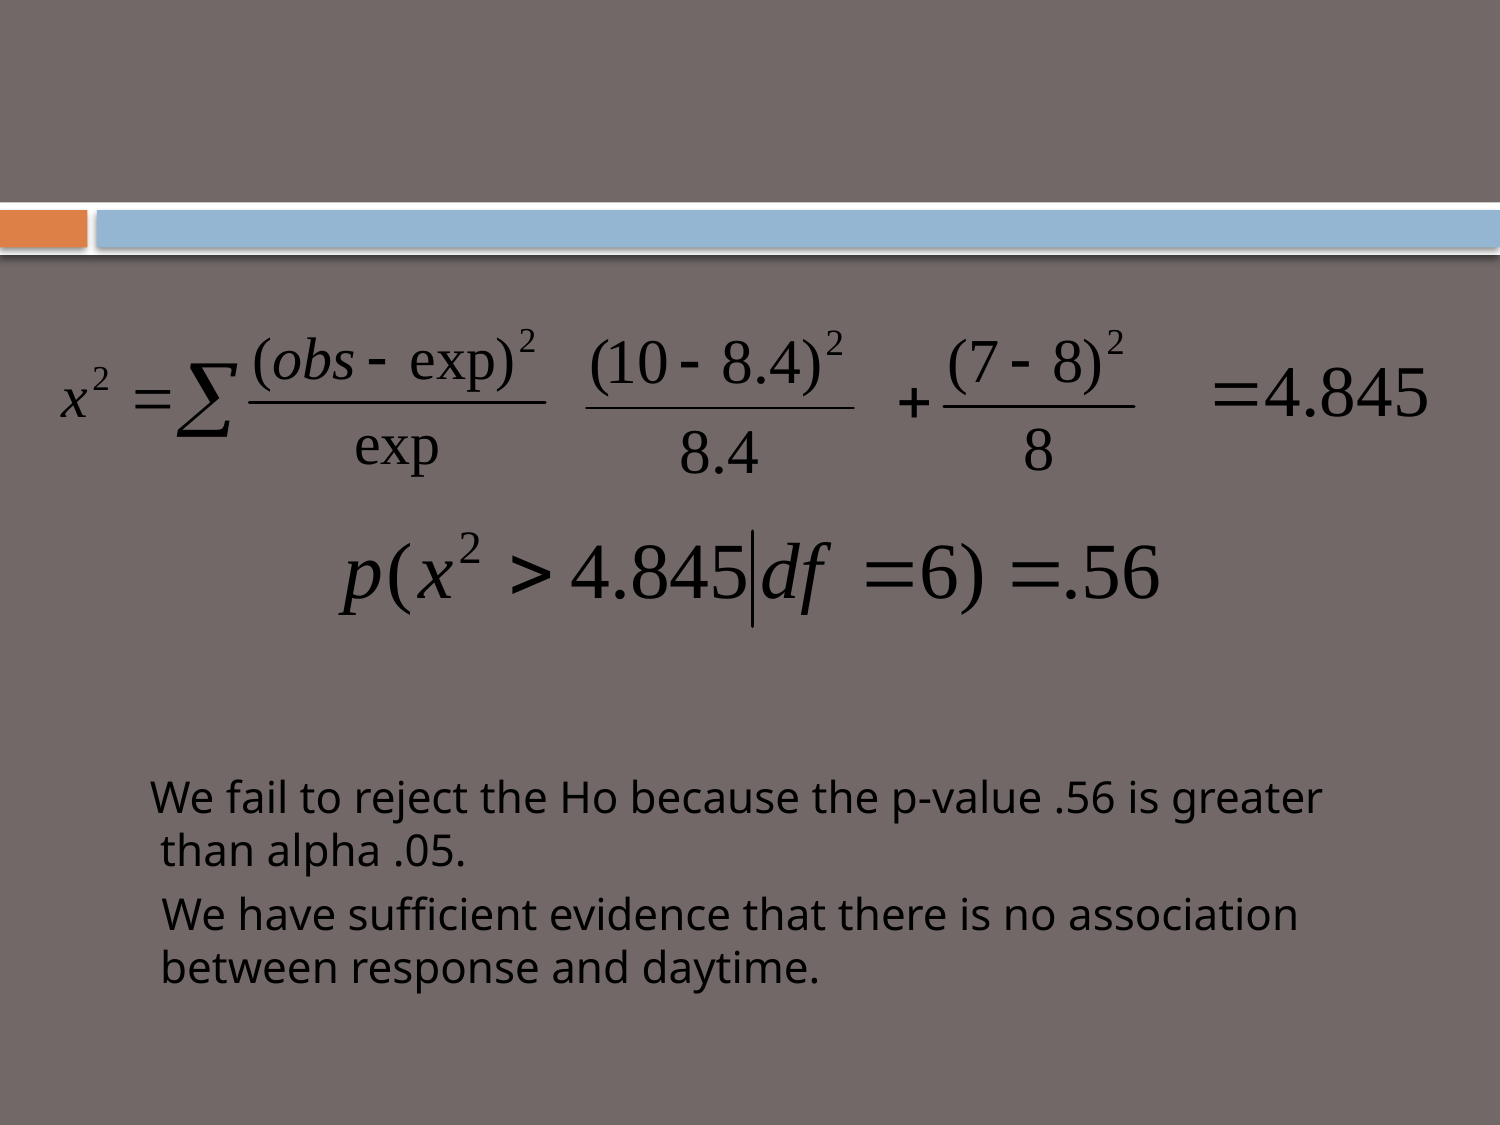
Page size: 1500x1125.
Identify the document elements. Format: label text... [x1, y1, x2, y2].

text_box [321, 512, 1171, 646]
list We fail to reject the Ho because the p-value .56 is greater than alpha .05. We have sufficient evidence that there is no association between response and daytime. [100, 762, 1438, 1000]
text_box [887, 312, 1149, 485]
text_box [49, 312, 561, 488]
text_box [1196, 349, 1441, 436]
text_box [575, 312, 868, 488]
